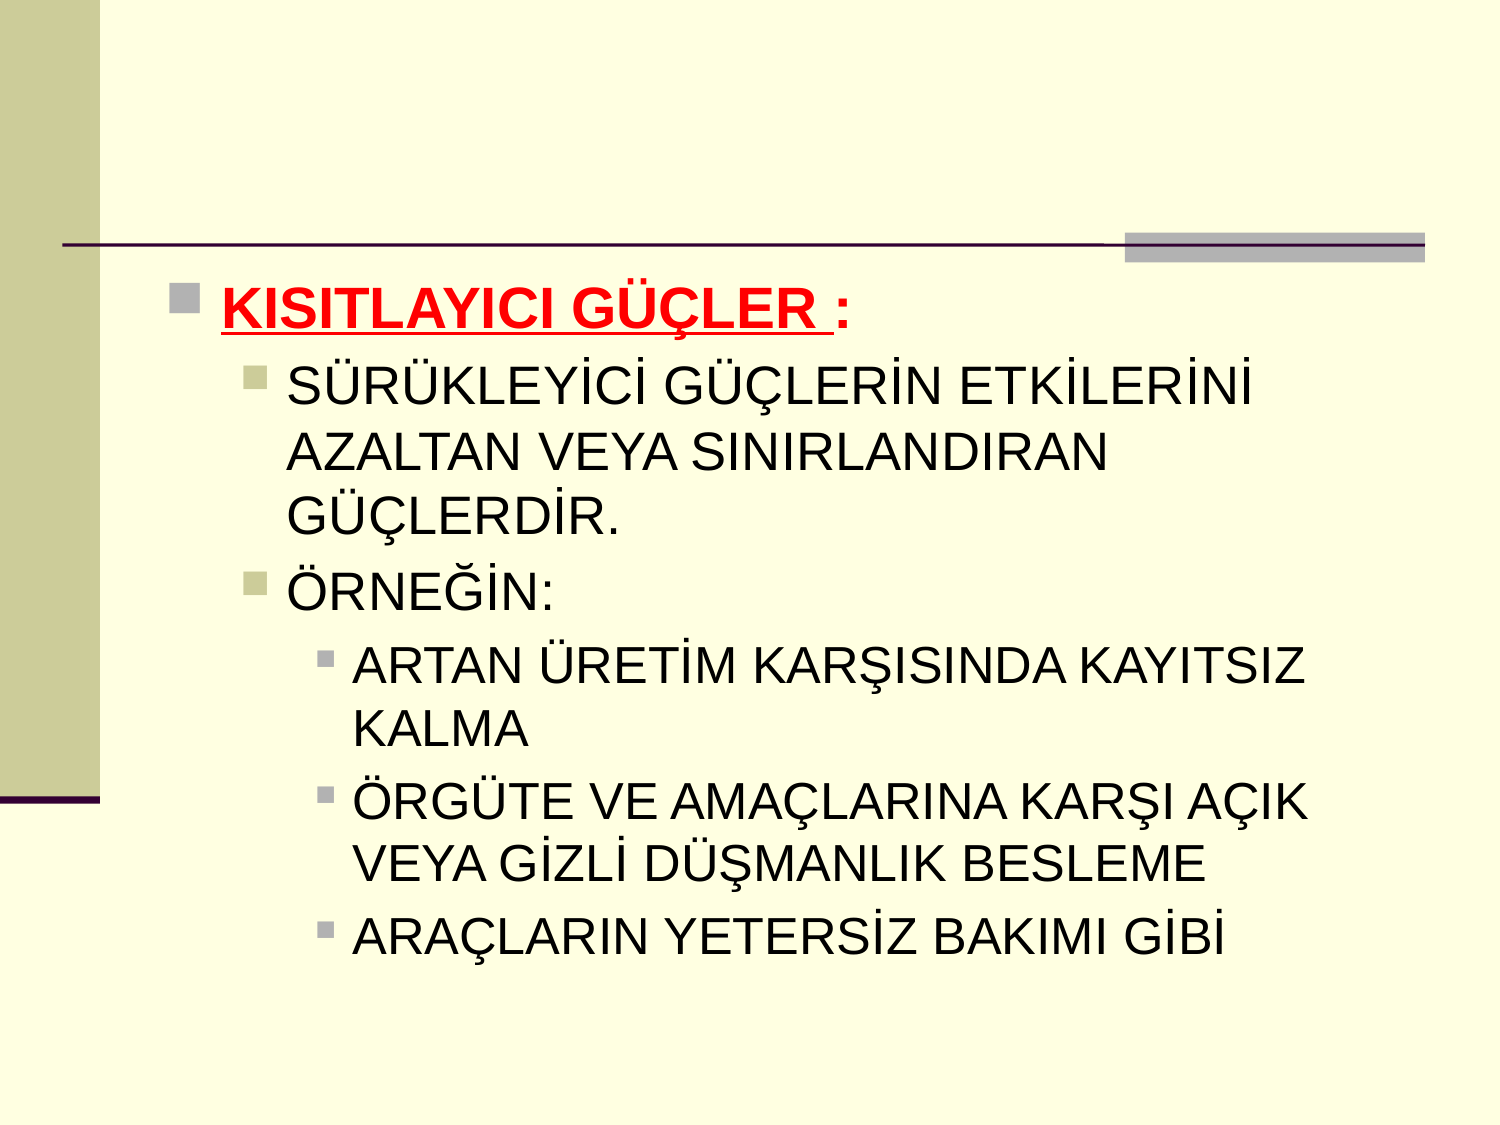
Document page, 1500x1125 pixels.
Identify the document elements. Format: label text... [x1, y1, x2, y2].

list KISITLAYICI GÜÇLER : SÜRÜKLEYİCİ GÜÇLERİN ETKİLERİNİ AZALTAN VEYA SINIRLANDIRAN GÜÇLERDİR. ÖRNEĞİN: ARTAN ÜRETİM KARŞISINDA KAYITSIZ KALMA ÖRGÜTE VE AMAÇLARINA KARŞI AÇIK VEYA GİZLİ DÜŞMANLIK BESLEME ARAÇLARIN YETERSİZ BAKIMI GİBİ [149, 262, 1426, 1006]
